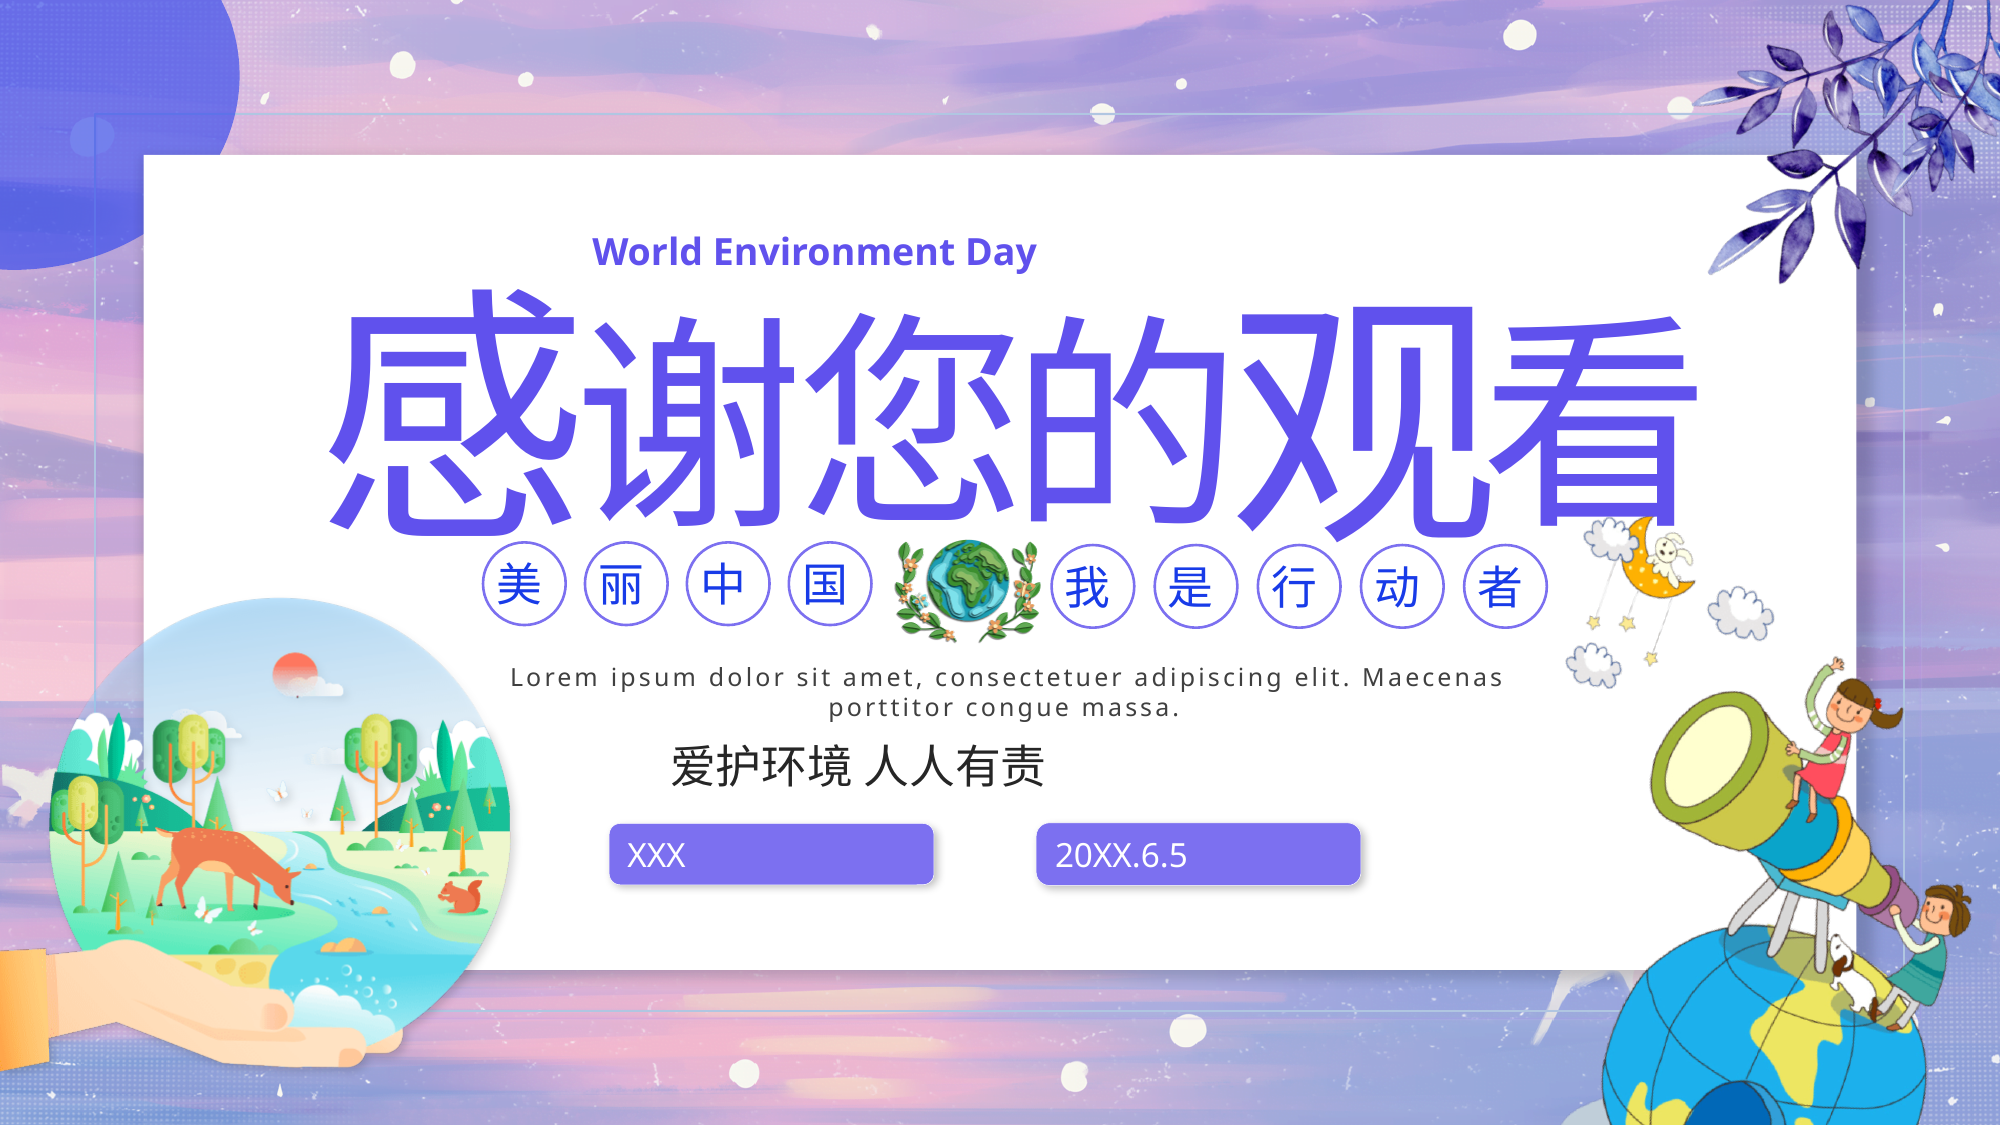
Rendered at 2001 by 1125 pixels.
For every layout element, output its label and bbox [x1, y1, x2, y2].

text_box [685, 542, 772, 626]
text_box [1152, 544, 1240, 628]
text_box [583, 542, 670, 626]
text_box [1671, 0, 2000, 243]
text_box [481, 542, 568, 626]
text_box [1256, 544, 1343, 628]
text_box [787, 542, 866, 626]
picture [0, 0, 2000, 1125]
text_box [1359, 544, 1446, 628]
text_box [1462, 544, 1549, 628]
text_box [1069, 544, 1136, 628]
